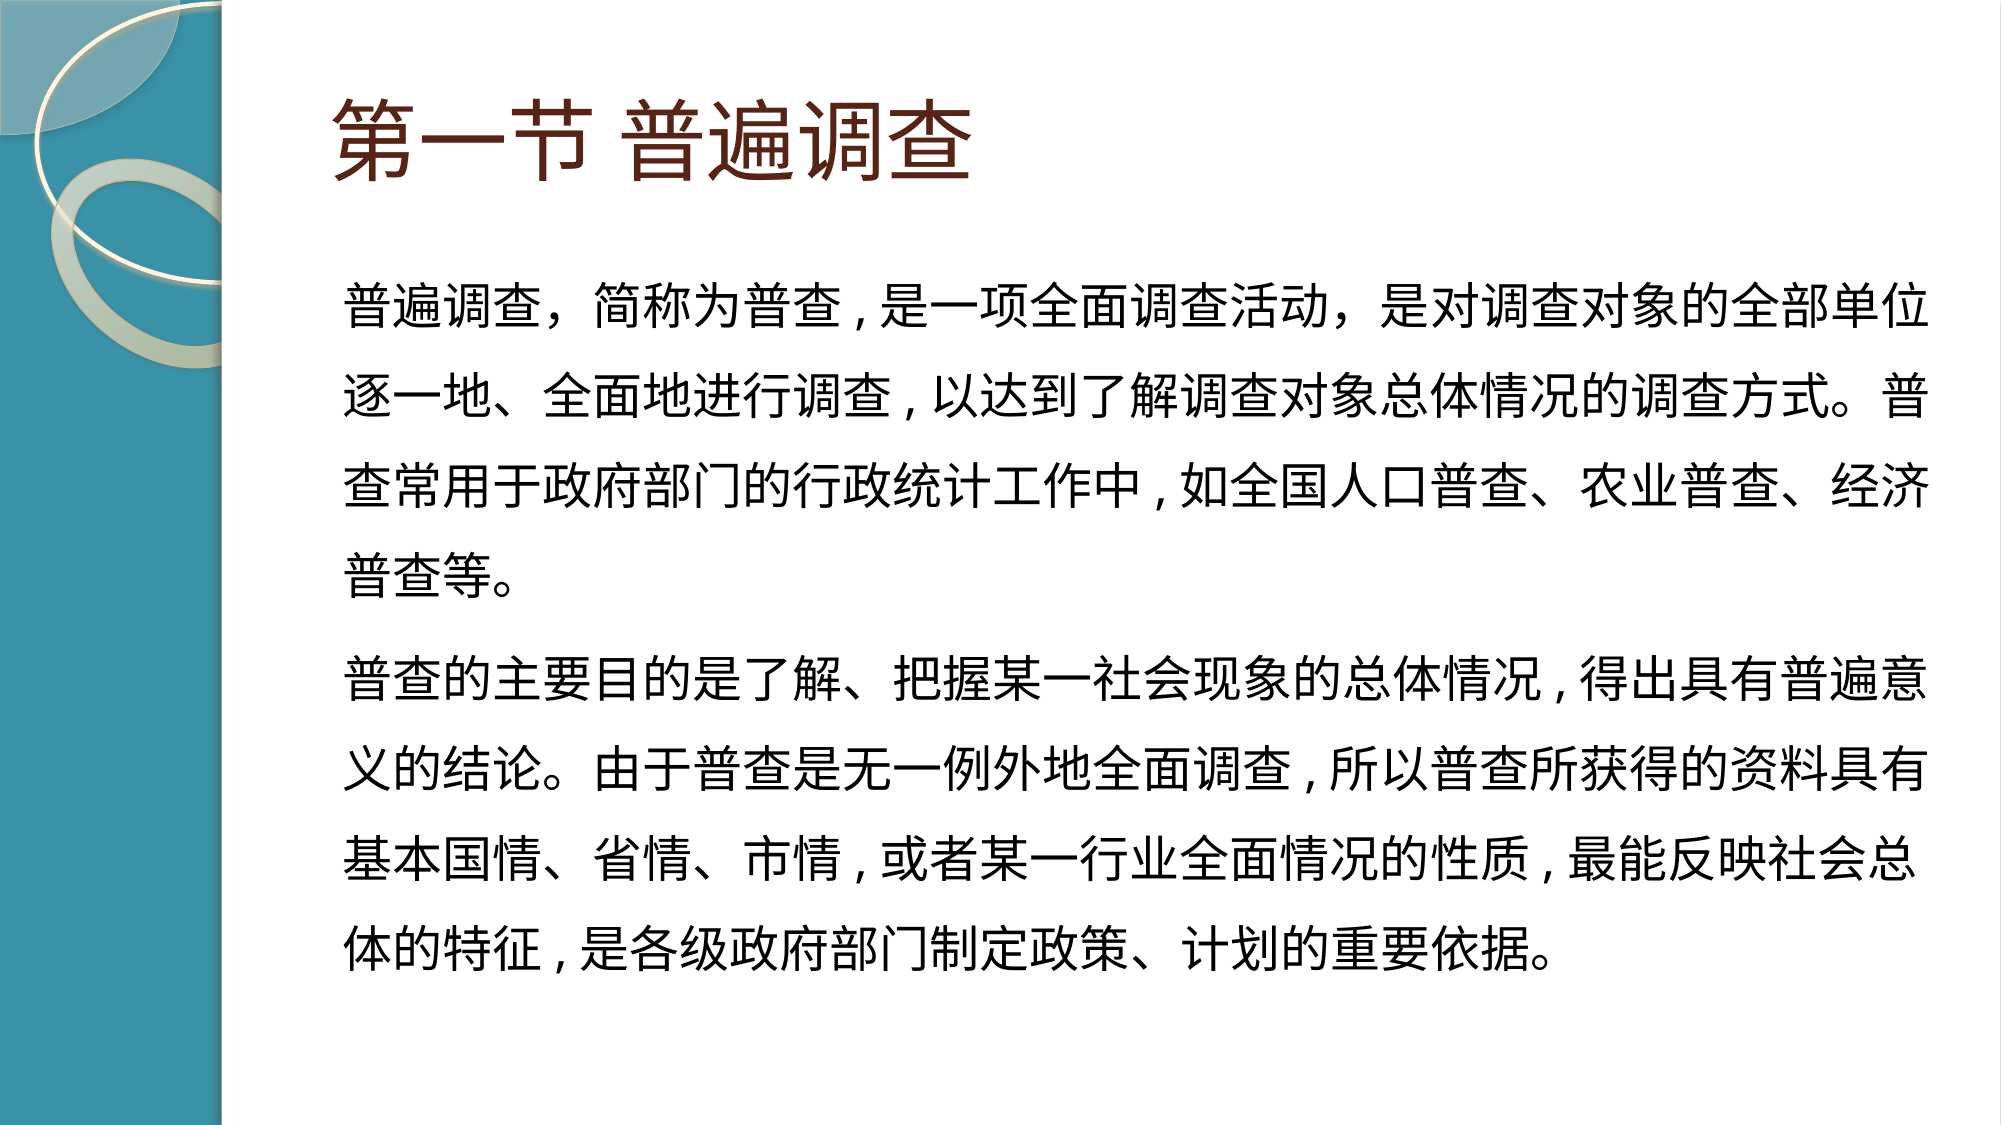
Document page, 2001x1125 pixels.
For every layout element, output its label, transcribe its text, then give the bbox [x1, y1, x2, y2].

title 第一节 普遍调查 [313, 45, 1954, 233]
list 普遍调查，简称为普查,是一项全面调查活动，是对调查对象的全部单位逐一地、全面地进行调查,以达到了解调查对象总体情况的调查方式。普查常用于政府部门的行政统计工作中,如全国人口普查、农业普查、经济普查等。 普查的主要目的是了解、把握某一社会现象的总体情况,得出具有普遍意义的结论。由于普查是无一例外地全面调查,所以普查所获得的资料具有基本国情、省情、市情,或者某一行业全面情况的性质,最能反映社会总体的特征,是各级政府部门制定政策、计划的重要依据。 [313, 237, 1954, 1025]
